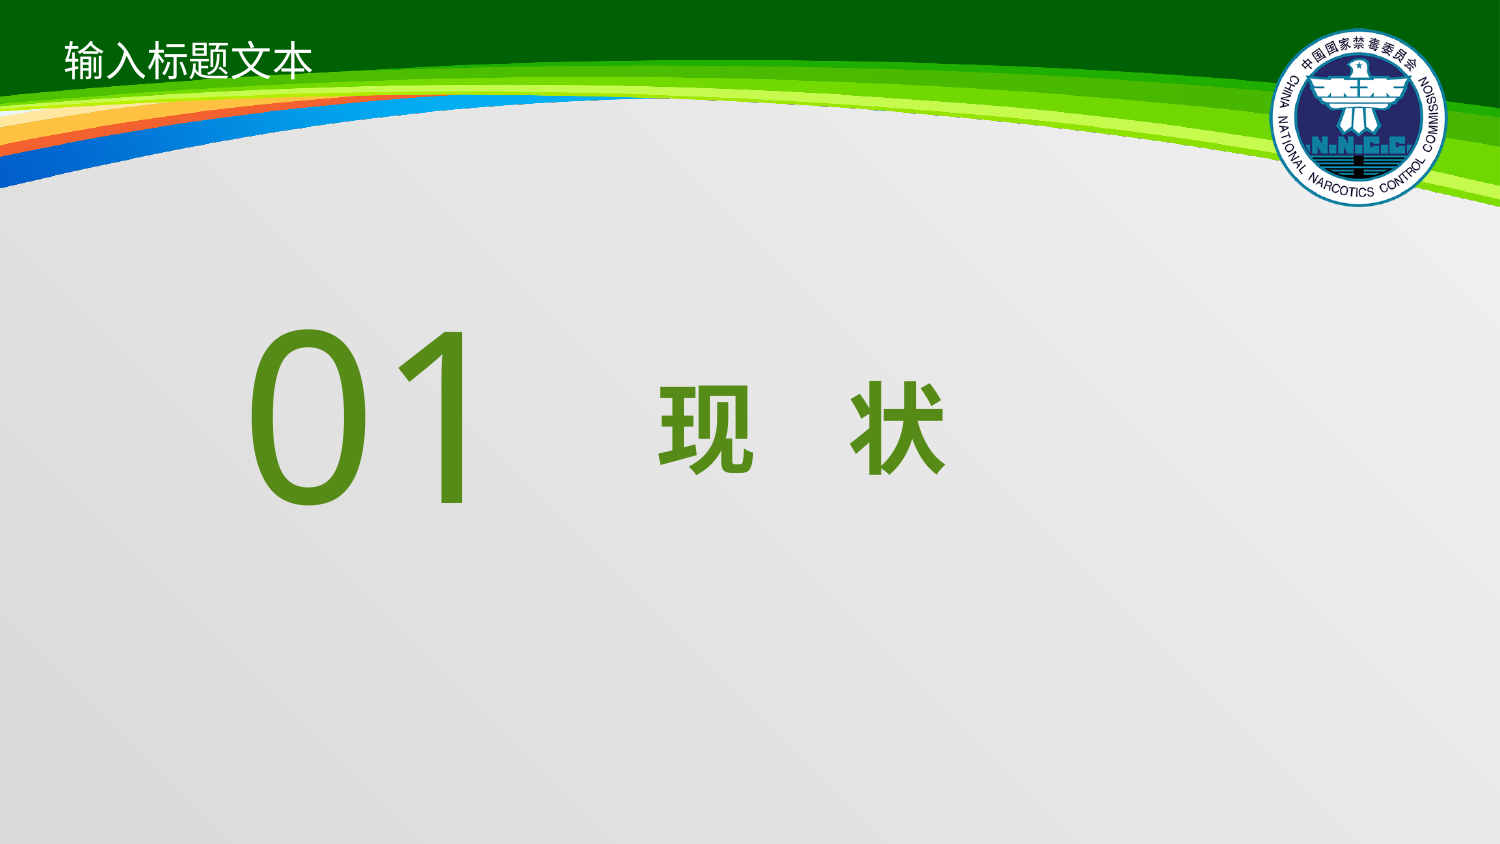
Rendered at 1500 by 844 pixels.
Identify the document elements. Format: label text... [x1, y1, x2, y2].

text_box 01 [218, 257, 536, 560]
text_box 现 状 [549, 359, 1331, 495]
picture [0, 0, 1500, 207]
